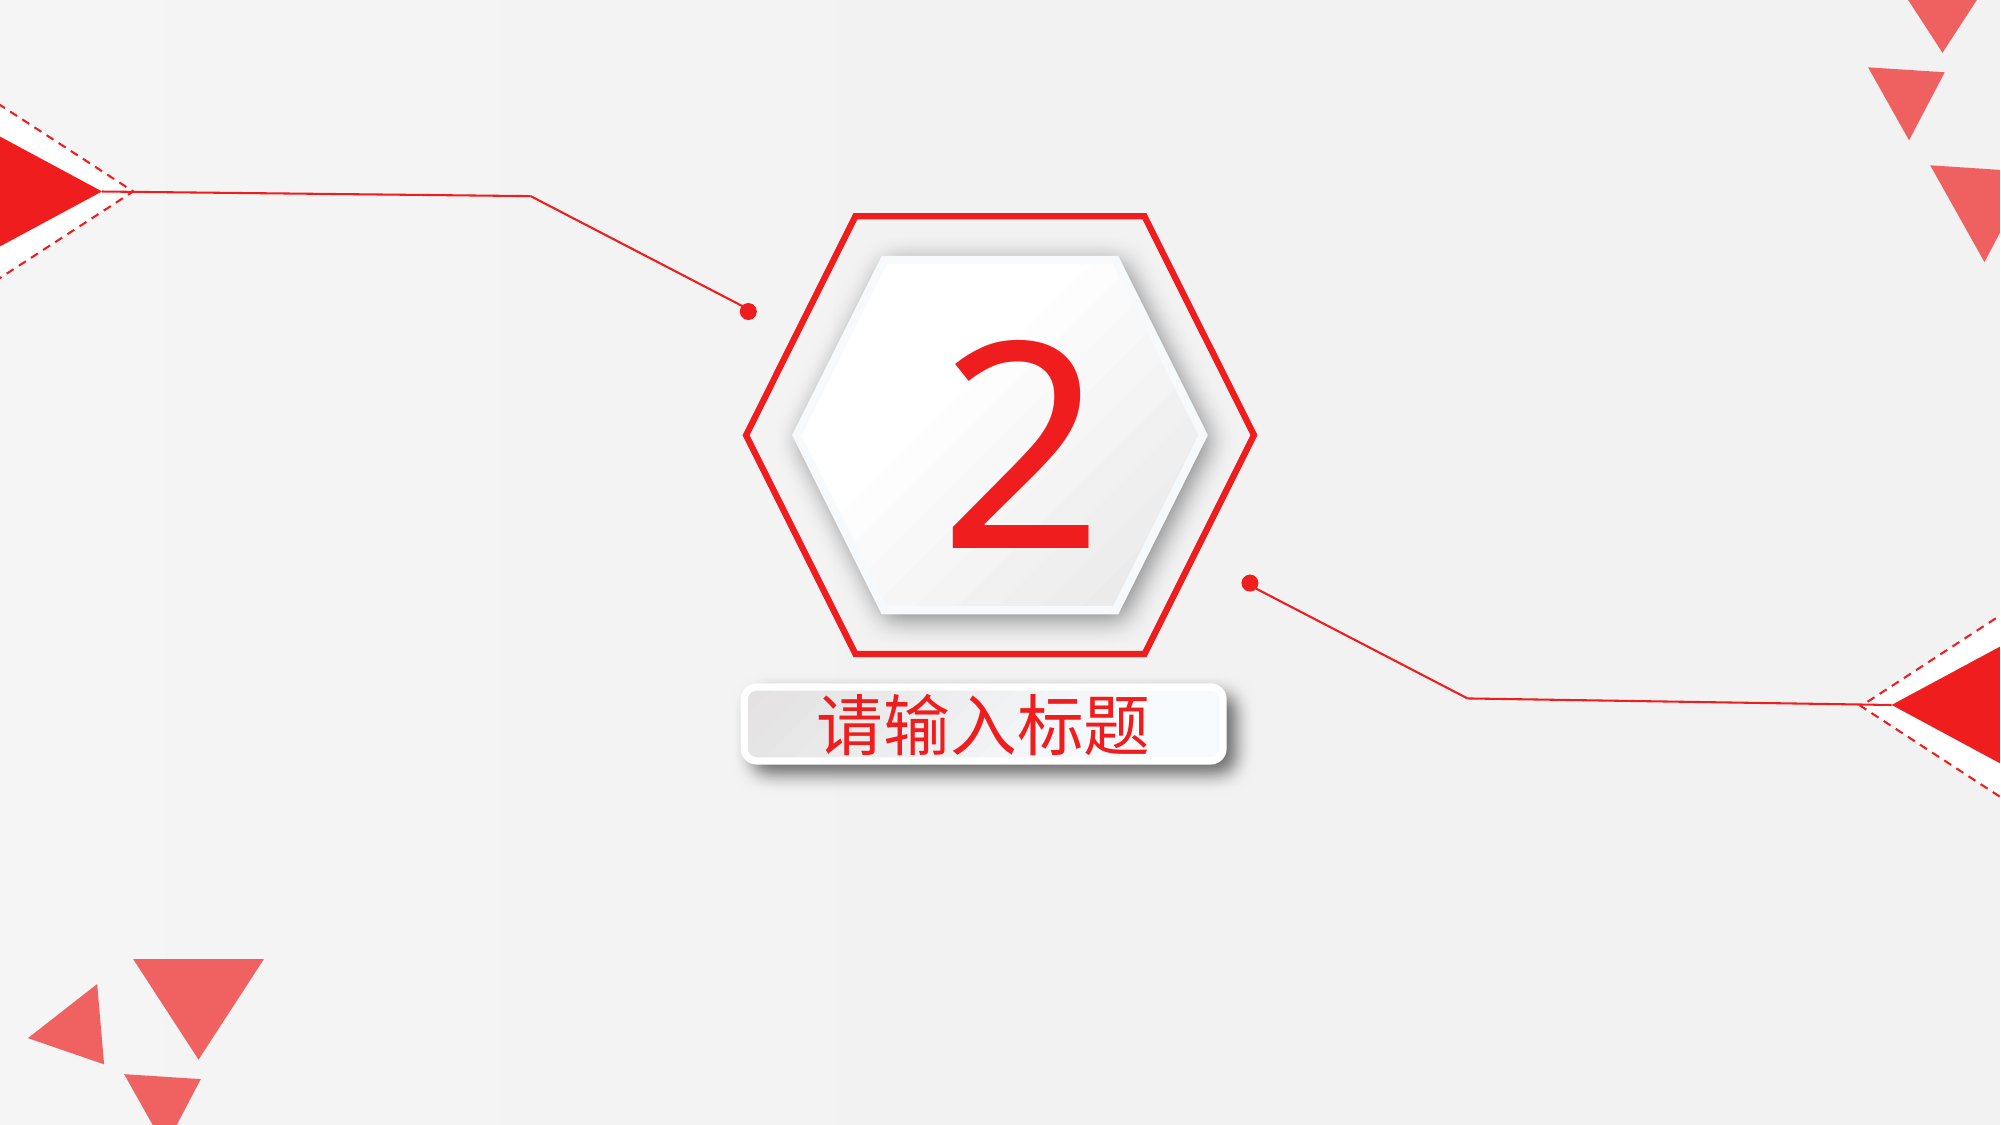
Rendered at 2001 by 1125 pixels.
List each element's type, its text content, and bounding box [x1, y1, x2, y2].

text_box [0, 103, 133, 190]
text_box [1866, 66, 1947, 143]
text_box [1241, 574, 1892, 705]
text_box [25, 982, 106, 1066]
text_box [0, 135, 104, 248]
text_box [1906, 0, 1979, 55]
text_box [122, 1072, 203, 1125]
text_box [746, 216, 1254, 655]
text_box [1928, 164, 2000, 265]
text_box [131, 958, 266, 1062]
text_box [1892, 615, 2000, 703]
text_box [101, 191, 757, 321]
text_box [1889, 645, 2000, 765]
text_box [0, 194, 101, 280]
text_box 请输入标题 [743, 685, 1225, 762]
text_box [1858, 706, 2000, 798]
